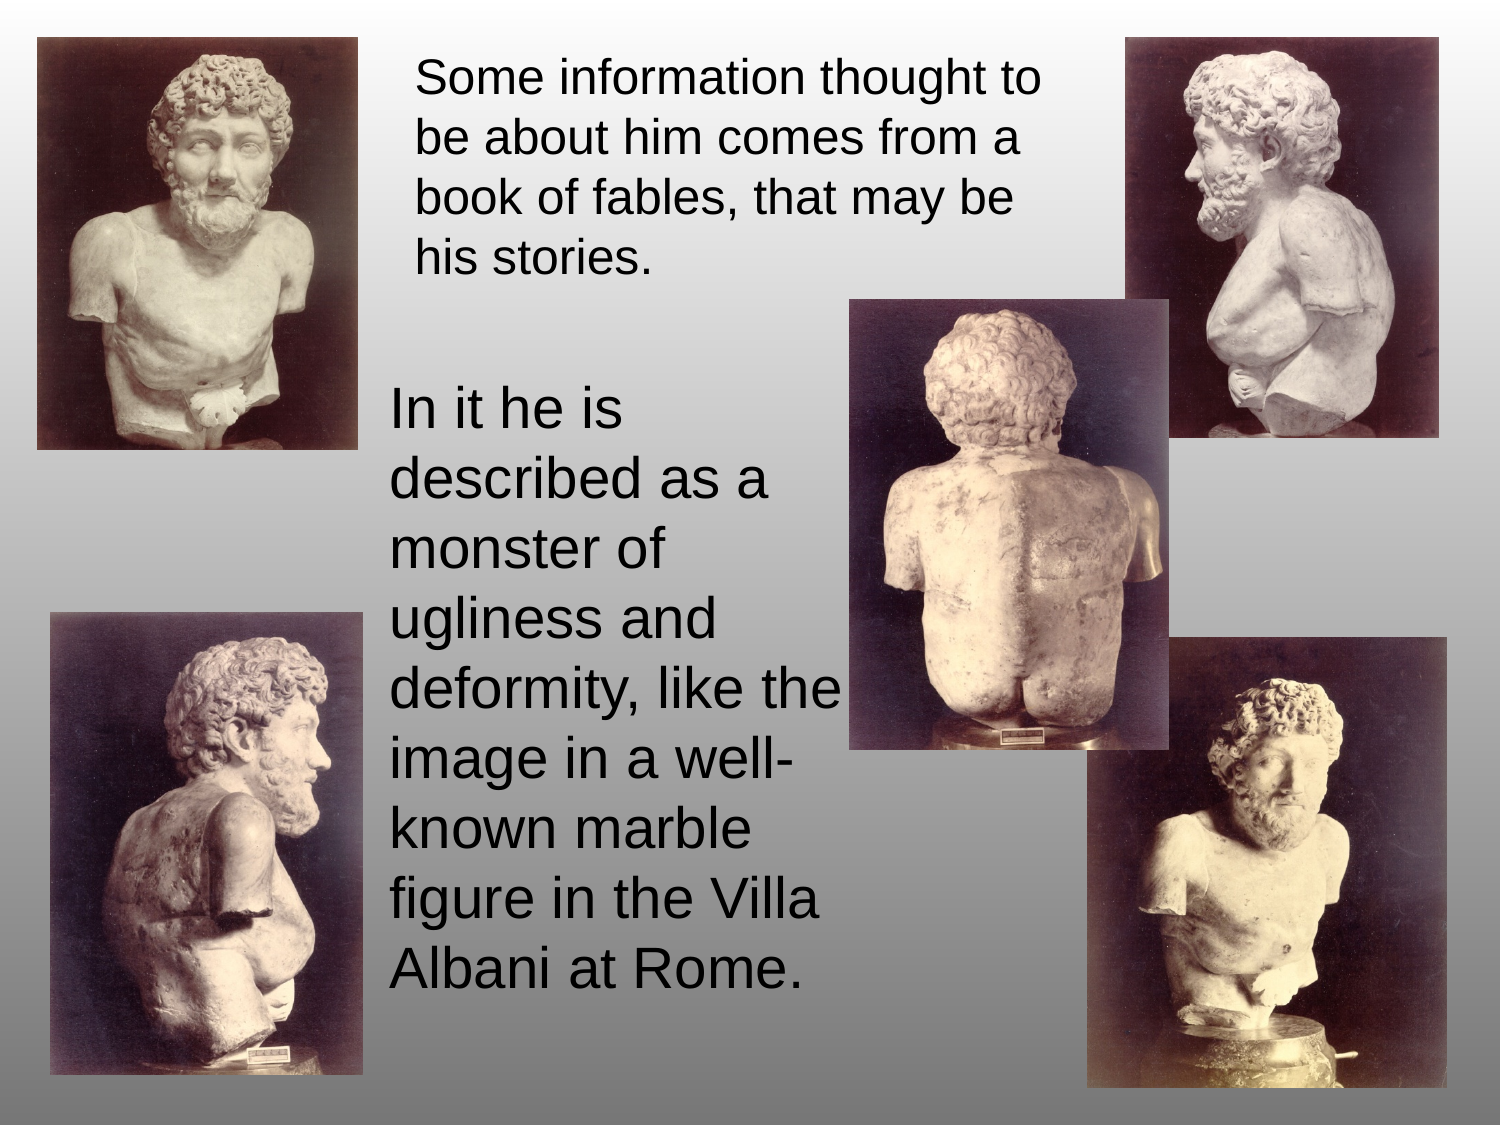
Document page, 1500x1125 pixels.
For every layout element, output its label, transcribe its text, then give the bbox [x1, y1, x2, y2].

picture [49, 612, 364, 1076]
text_box In it he is described as a monster of ugliness and deformity, like the image in a well-known marble figure in the Villa Albani at Rome. [374, 362, 900, 1008]
text_box Some information thought to be about him comes from a book of fables, that may be his stories. [399, 37, 1075, 293]
picture [37, 37, 358, 451]
picture [849, 37, 1447, 1088]
